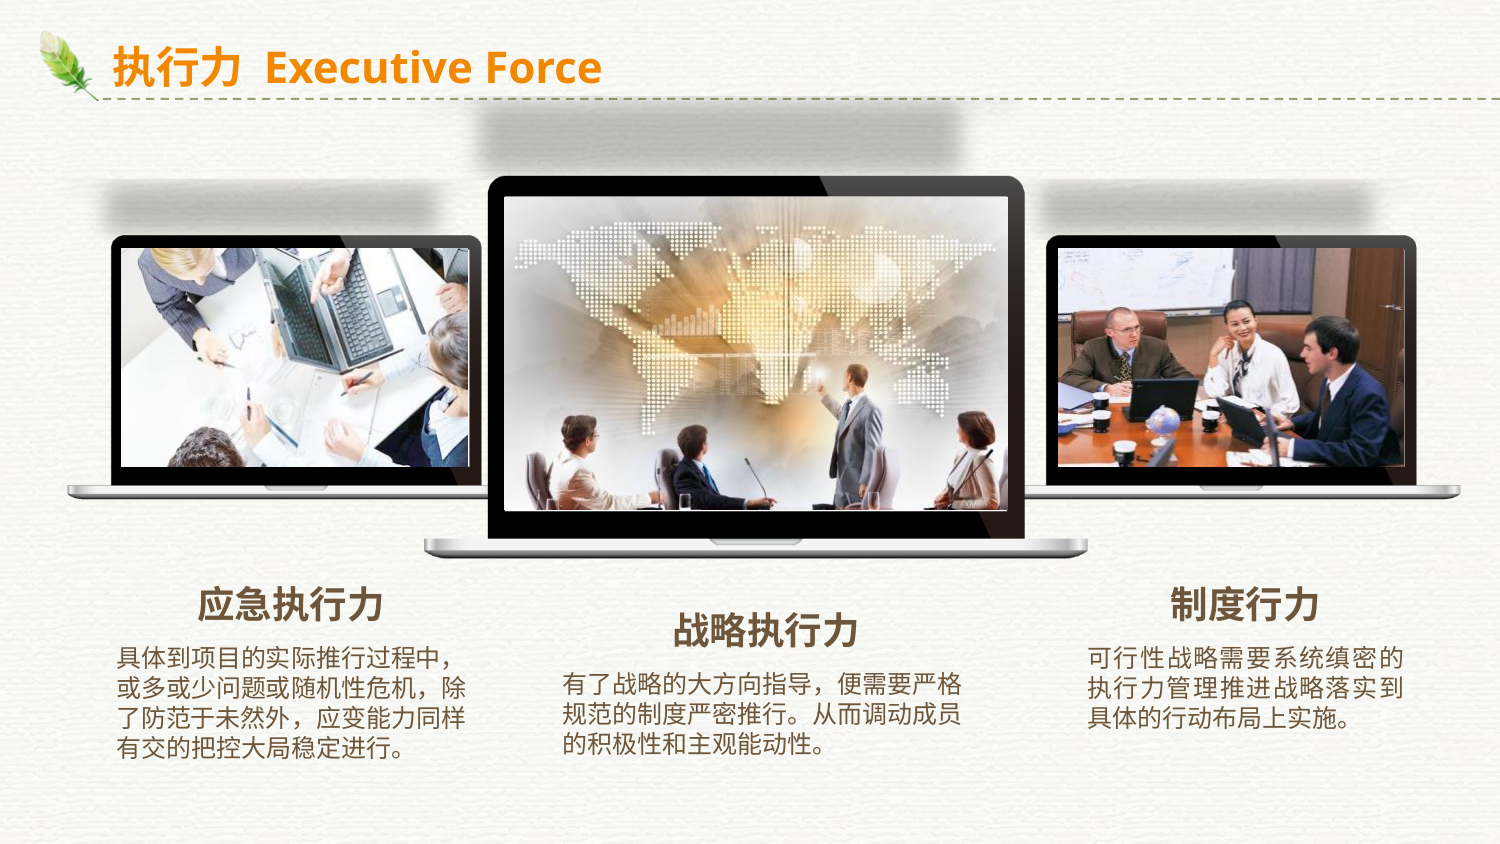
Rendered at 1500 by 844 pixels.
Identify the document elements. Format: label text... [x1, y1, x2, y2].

picture [0, 0, 1500, 844]
text_box 有了战略的大方向指导，便需要严格规范的制度严密推行。从而调动成员的积极性和主观能动性。 [547, 661, 984, 767]
text_box 战略执行力 [612, 599, 919, 660]
text_box 应急执行力 [161, 573, 421, 634]
text_box 具体到项目的实际推行过程中，或多或少问题或随机性危机，除了防范于未然外，应变能力同样有交的把控大局稳定进行。 [101, 635, 482, 771]
text_box 制度行力 [1090, 573, 1401, 634]
text_box 可行性战略需要系统缜密的执行力管理推进战略落实到具体的行动布局上实施。 [1072, 635, 1419, 741]
text_box 执行力 Executive Force [105, 32, 618, 98]
